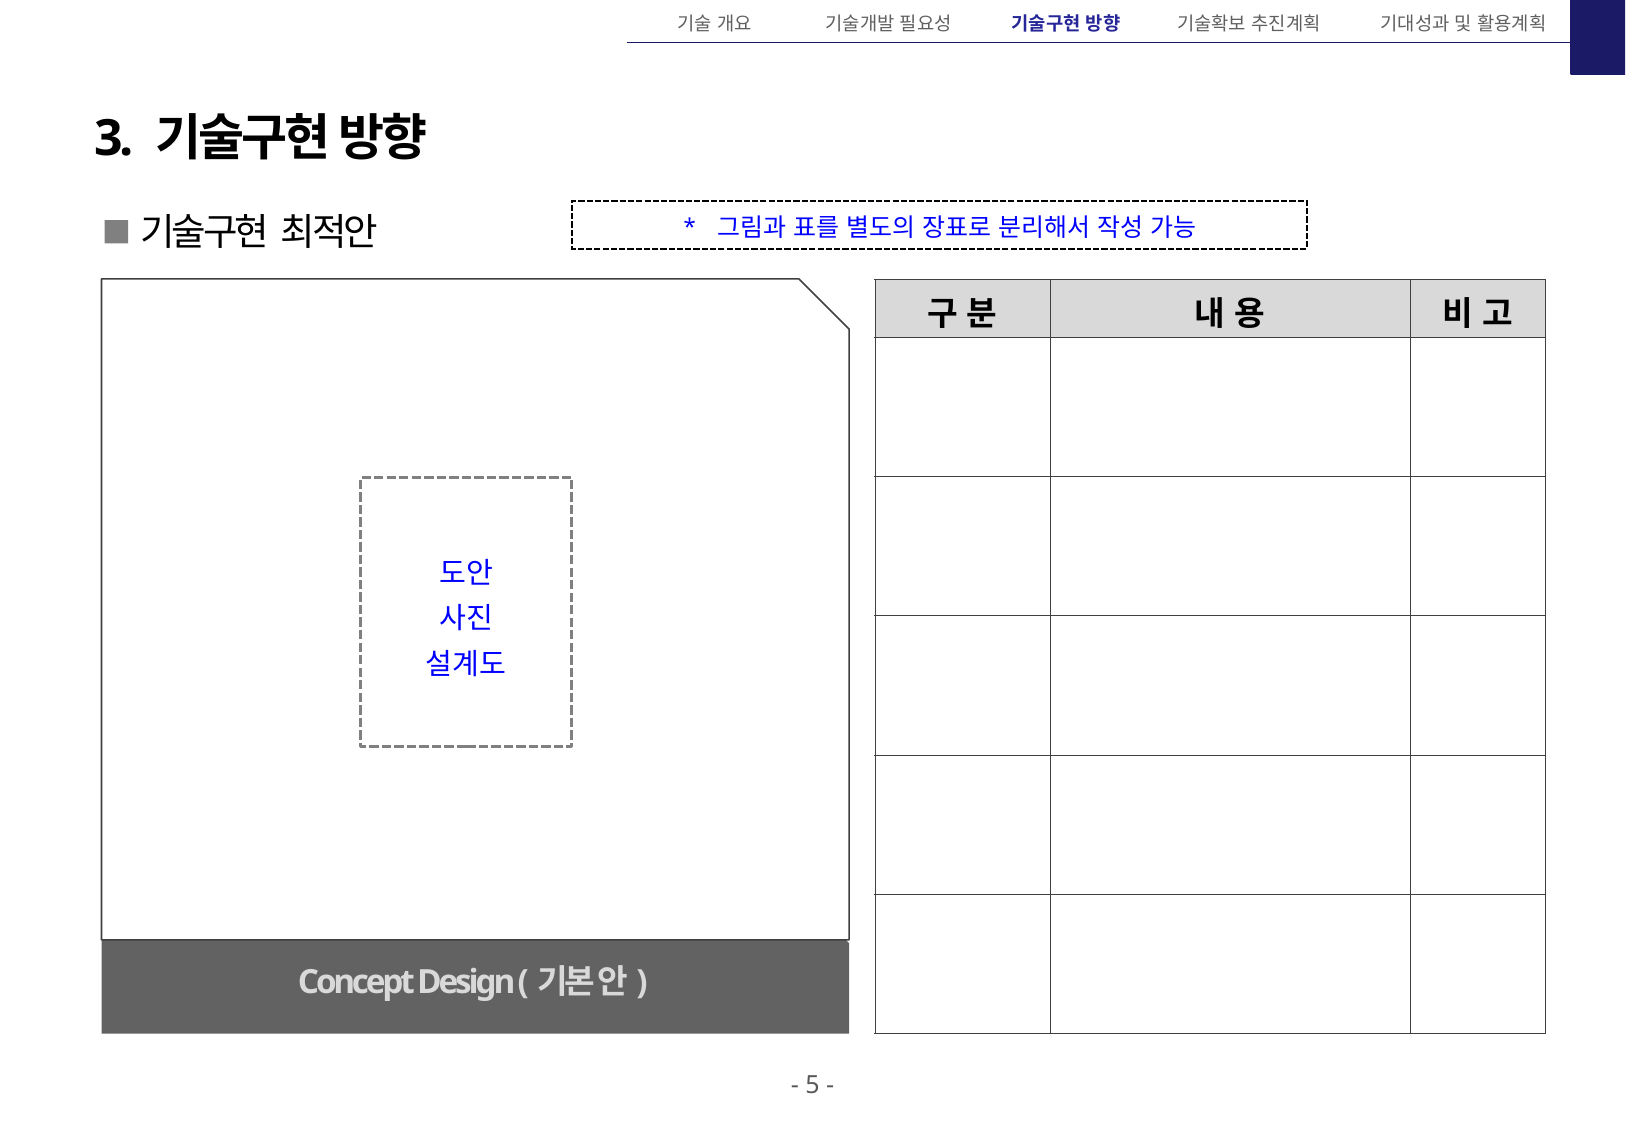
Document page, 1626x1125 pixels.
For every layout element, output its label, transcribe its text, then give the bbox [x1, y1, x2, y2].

table_cell [876, 477, 1050, 615]
table_cell [1051, 895, 1410, 1033]
text_box 기대성과 및 활용계획 [1334, 7, 1593, 43]
table_cell [876, 895, 1050, 1033]
text_box 기술 개요 [626, 7, 791, 43]
table_cell [876, 338, 1050, 476]
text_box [84, 200, 558, 262]
table_cell [1051, 477, 1410, 615]
table_header 비 고 [1411, 280, 1545, 337]
table_header 구 분 [876, 280, 1050, 337]
table_cell [1051, 616, 1410, 755]
table_cell [876, 616, 1050, 755]
table_cell [1411, 338, 1545, 476]
text_box 기술구현 방향 [968, 7, 1139, 43]
text_box 3. 기술구현 방향 [79, 97, 553, 173]
table_cell [1411, 895, 1545, 1033]
text_box 기술확보 추진계획 [1139, 7, 1334, 43]
table_cell [1051, 756, 1410, 894]
text_box 기술개발 필요성 [791, 7, 968, 43]
table_cell [1411, 477, 1545, 615]
table_cell [1051, 338, 1410, 476]
table_cell [876, 756, 1050, 894]
table_cell [1411, 756, 1545, 894]
table_header 내 용 [1051, 280, 1410, 337]
table_cell [1411, 616, 1545, 755]
text_box * 그림과 표를 별도의 장표로 분리해서 작성 가능 [571, 201, 1308, 249]
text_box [98, 278, 850, 1034]
